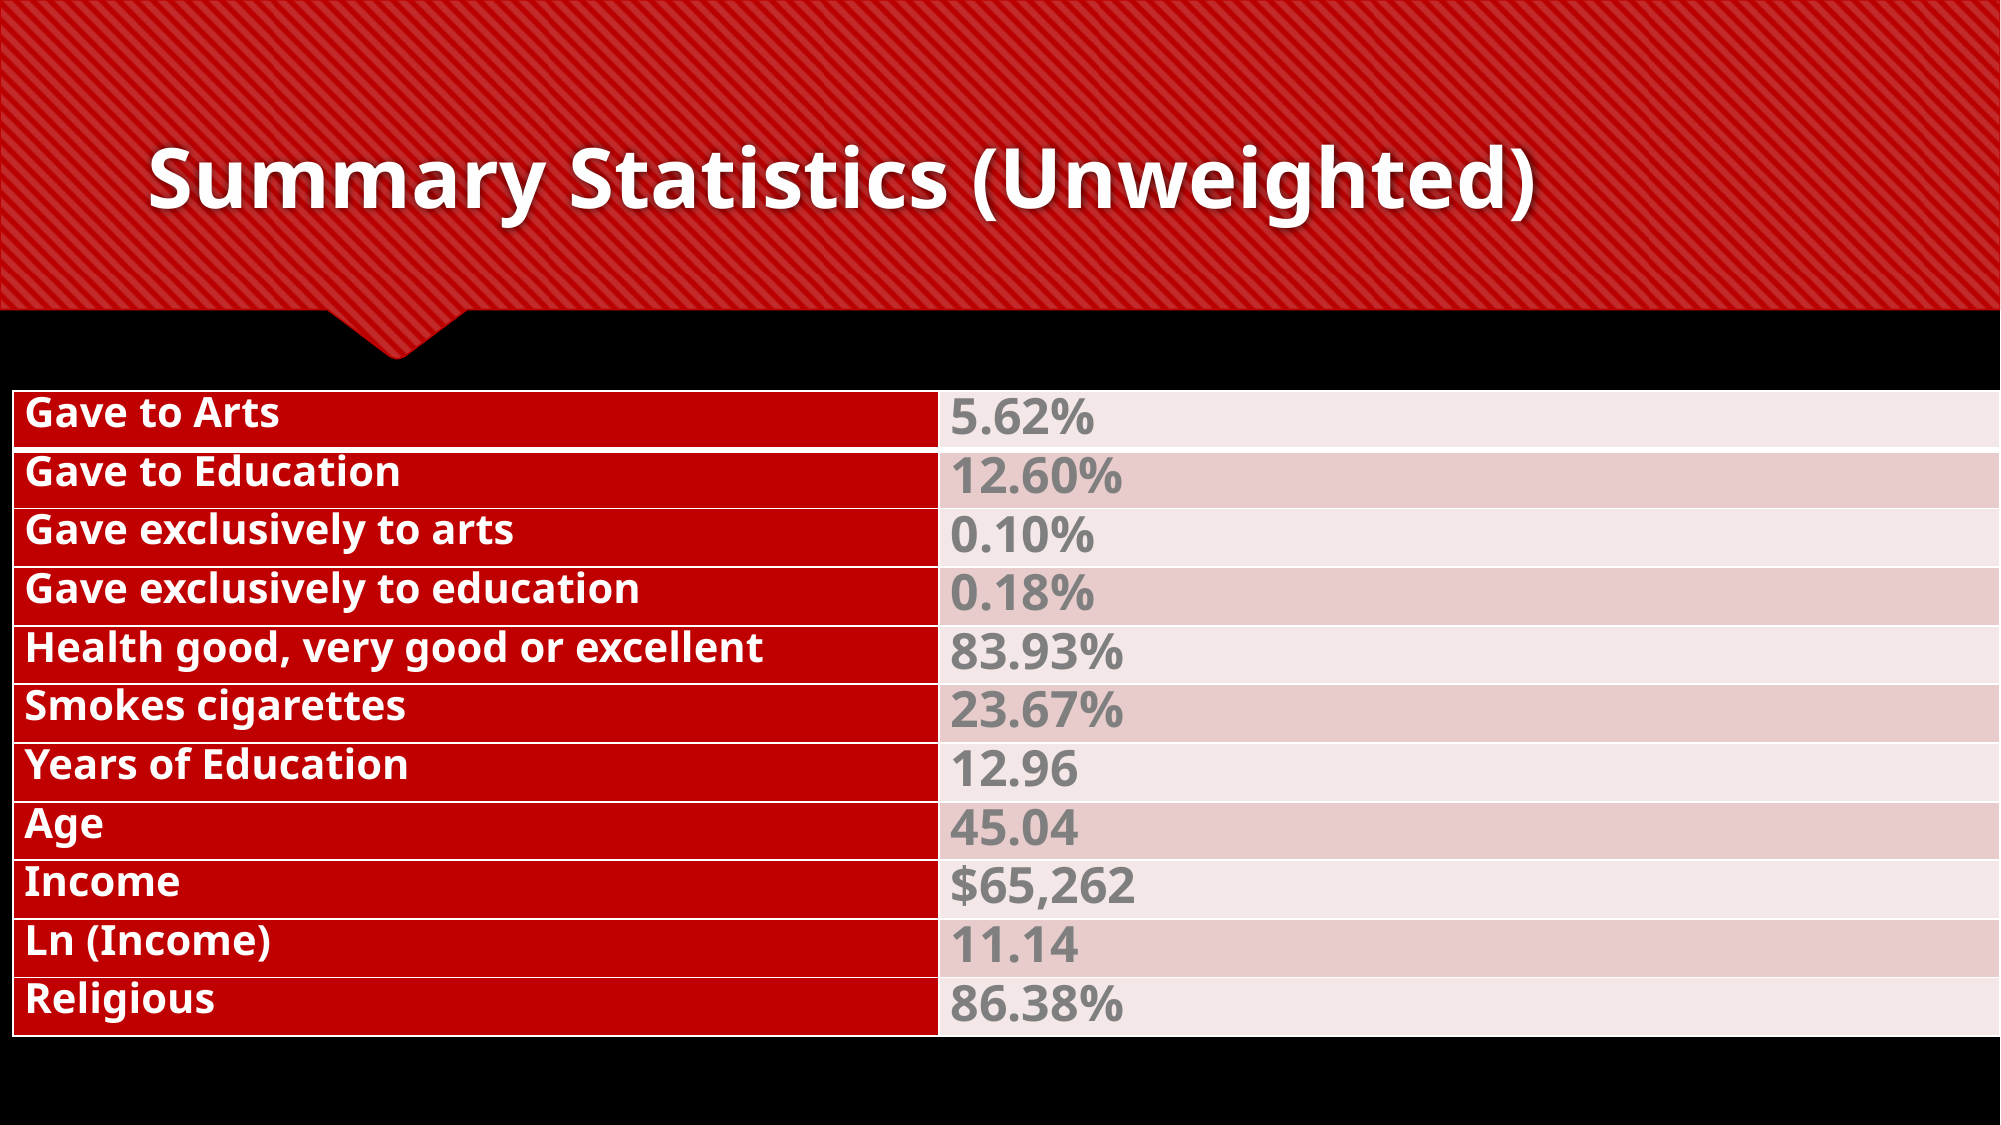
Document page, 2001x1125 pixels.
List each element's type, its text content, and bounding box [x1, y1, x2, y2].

table_cell Gave exclusively to education [14, 568, 938, 625]
table_cell 86.38% [940, 978, 1999, 1035]
table_cell Health good, very good or excellent [14, 627, 938, 683]
table_cell 45.04 [940, 803, 1999, 859]
table_cell $65,262 [940, 861, 1999, 918]
table_cell 0.18% [940, 568, 1999, 625]
table_cell Ln (Income) [14, 920, 938, 977]
table_cell Income [14, 861, 938, 918]
table_cell 23.67% [940, 685, 1999, 742]
table_header 5.62% [940, 392, 1999, 447]
table_cell Gave to Education [14, 453, 938, 508]
table_cell 12.60% [940, 453, 1999, 508]
table_header Gave to Arts [14, 392, 938, 447]
table_cell 11.14 [940, 920, 1999, 977]
table_cell 0.10% [940, 509, 1999, 566]
table_cell 12.96 [940, 744, 1999, 801]
table_cell Gave exclusively to arts [14, 509, 938, 566]
table_cell Years of Education [14, 744, 938, 801]
table_cell Religious [14, 978, 938, 1035]
table_cell Age [14, 803, 938, 859]
table_cell 83.93% [940, 627, 1999, 683]
table_cell Smokes cigarettes [14, 685, 938, 742]
title Summary Statistics (Unweighted) [132, 73, 1868, 233]
